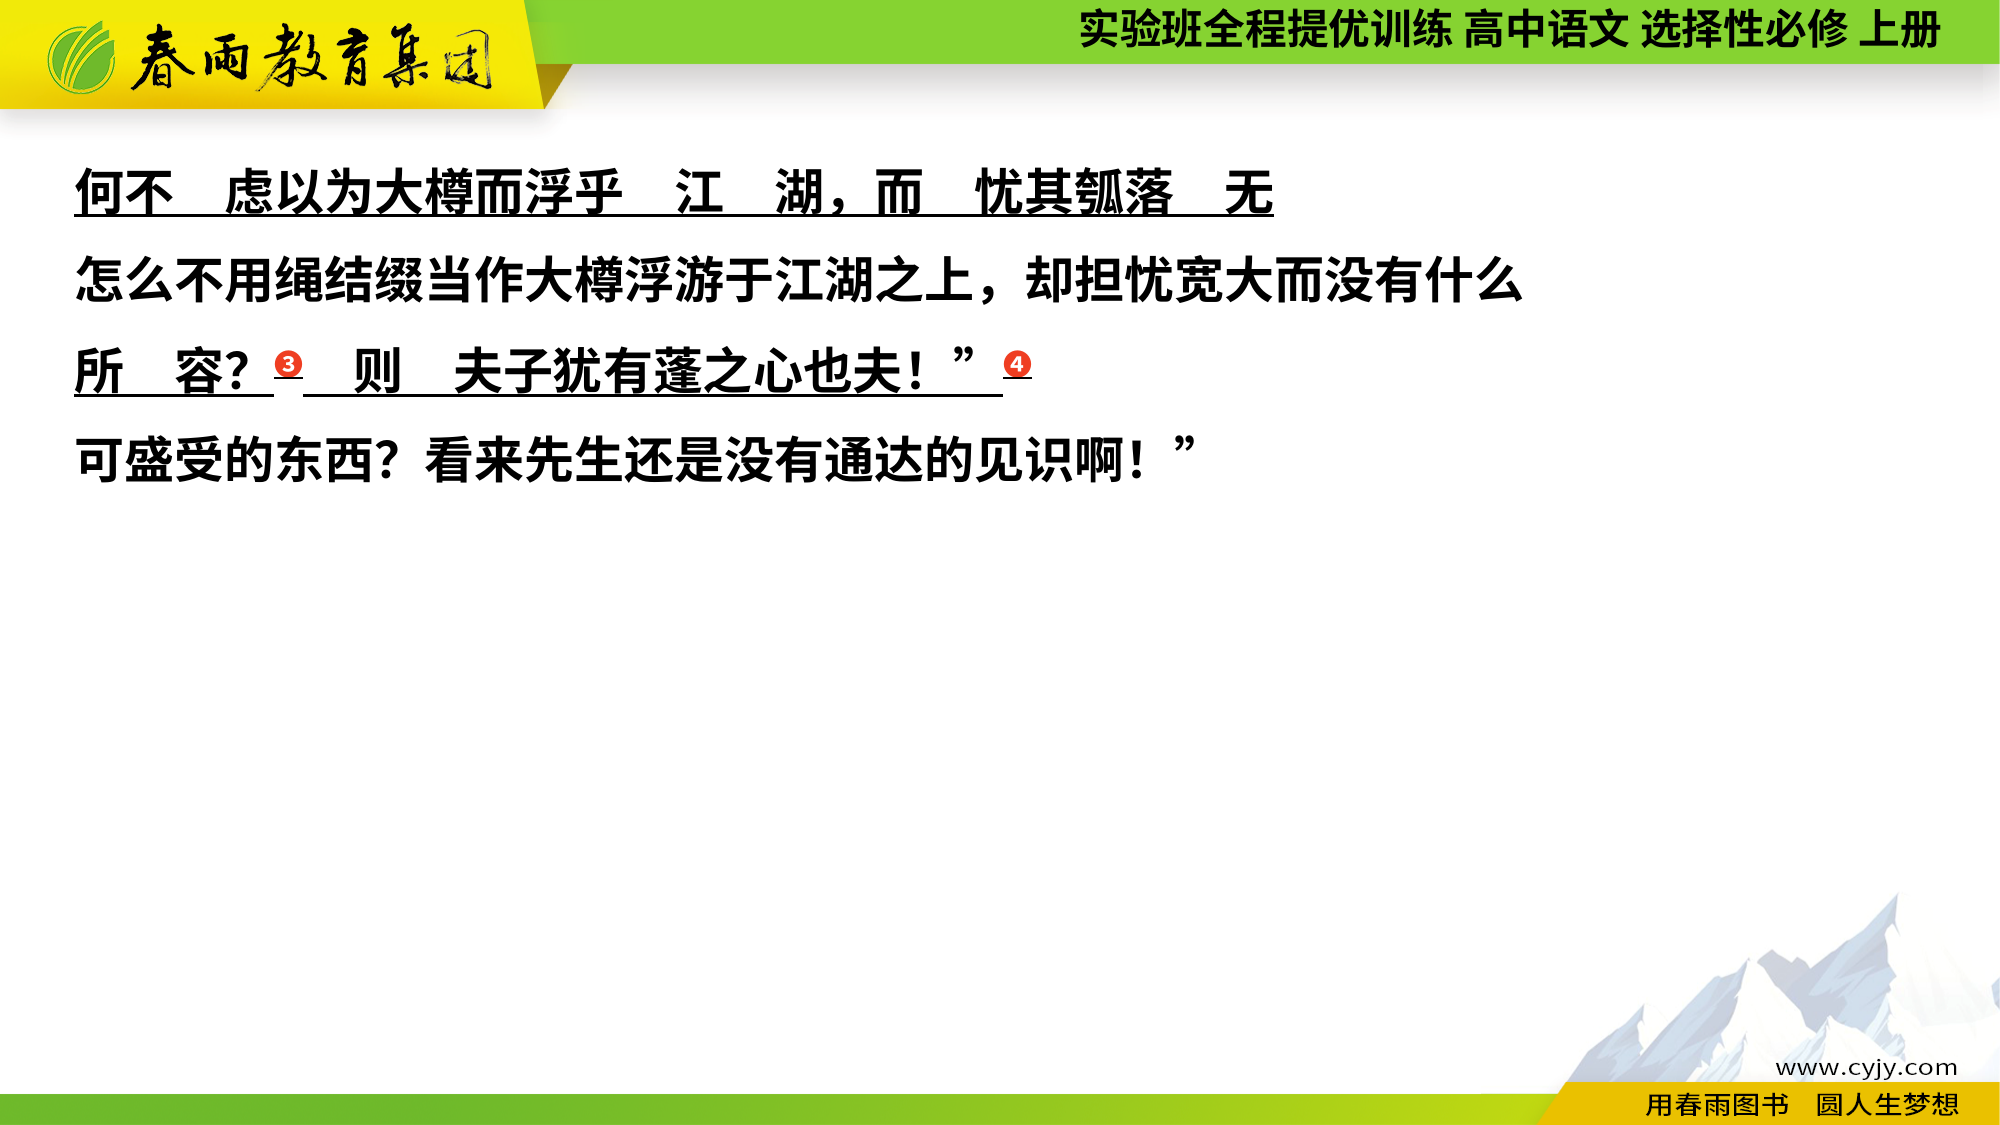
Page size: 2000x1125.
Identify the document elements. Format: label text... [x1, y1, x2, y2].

picture [0, 0, 2000, 1125]
text_box 怎么不用绳结缀当作大樽浮游于江湖之上，却担忧宽大而没有什么 可盛受的东西？看来先生还是没有通达的见识啊！” [59, 211, 1944, 497]
